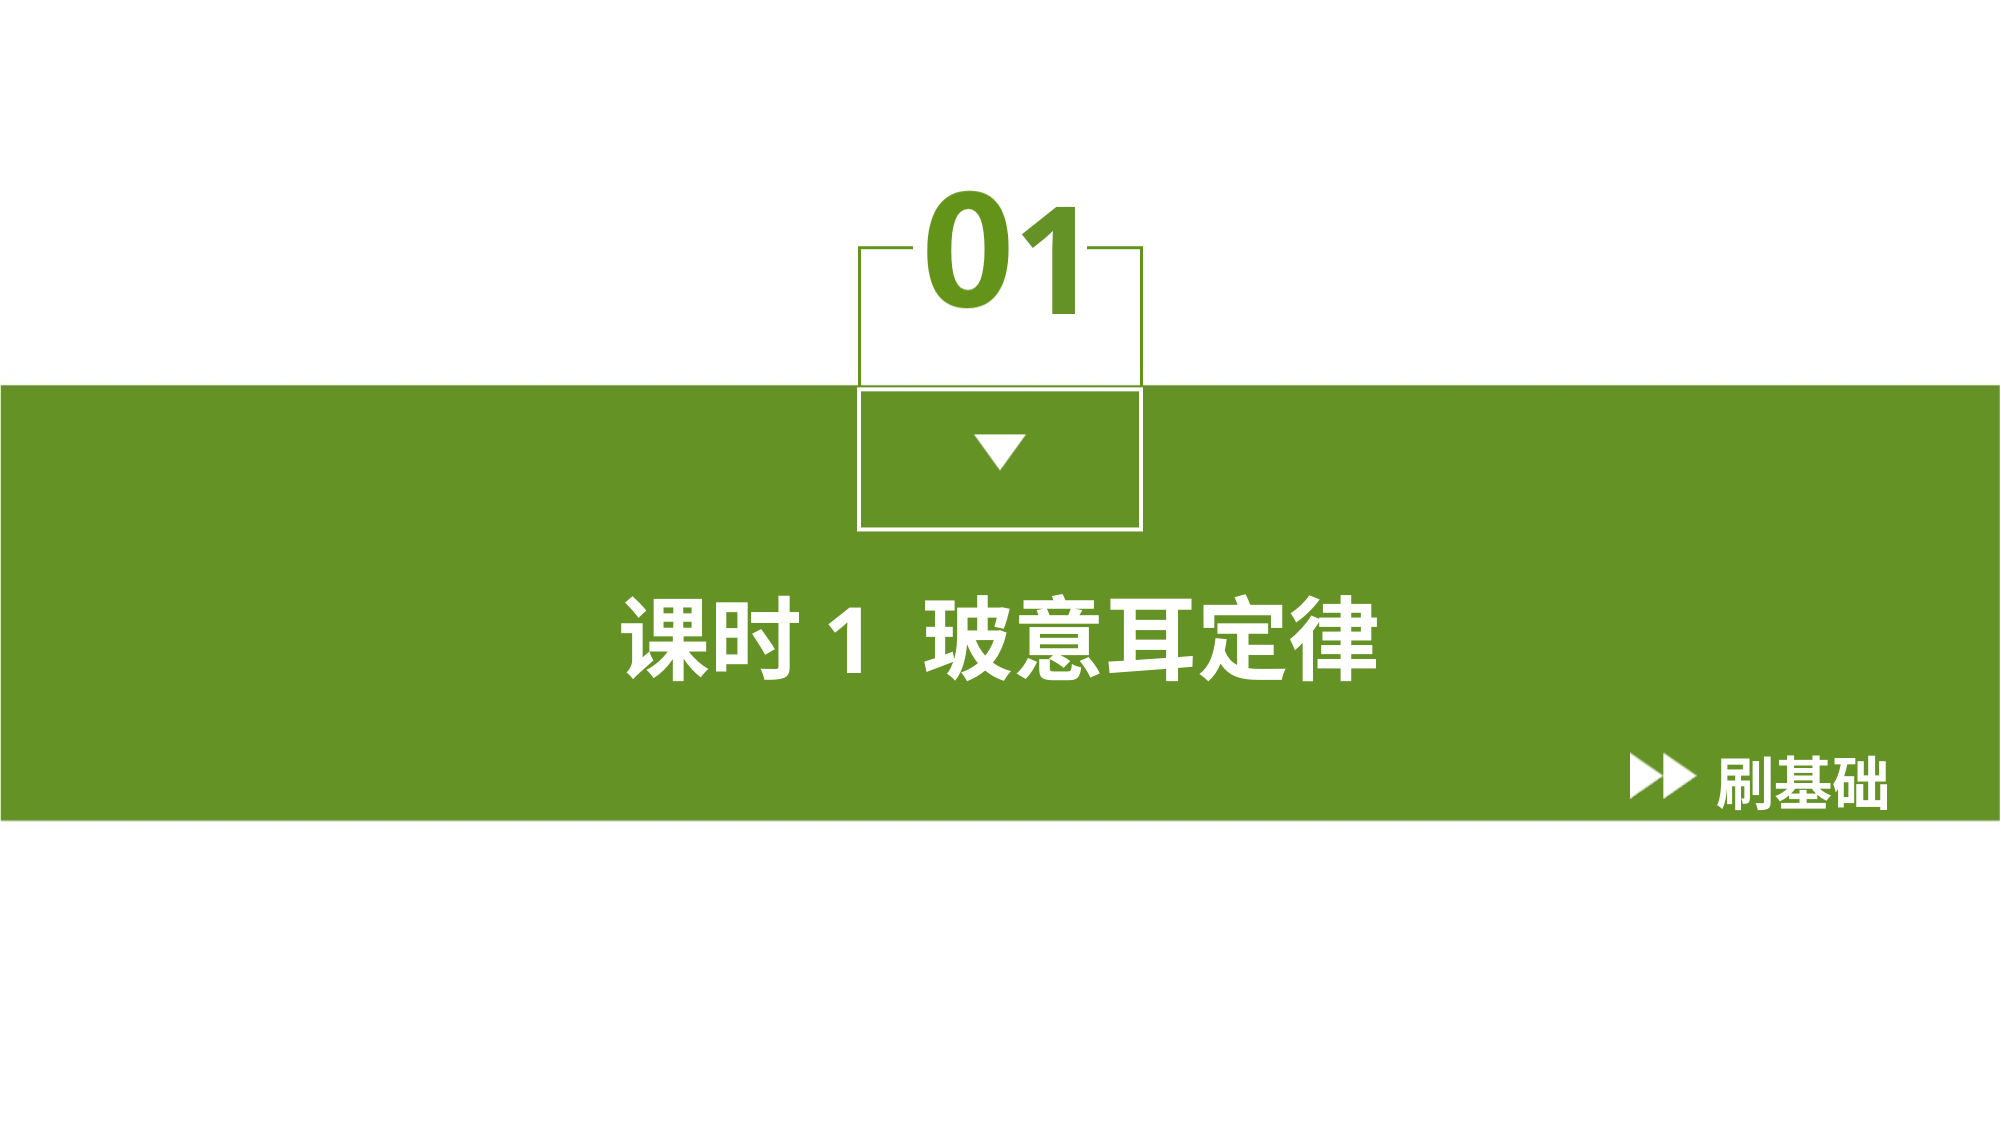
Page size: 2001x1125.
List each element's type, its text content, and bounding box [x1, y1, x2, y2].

text_box 课时1 玻意耳定律 [0, 572, 2000, 699]
picture [0, 0, 2000, 572]
picture [0, 699, 2000, 1125]
text_box 1 [1013, 156, 1173, 353]
text_box 刷基础 [1715, 718, 1997, 812]
